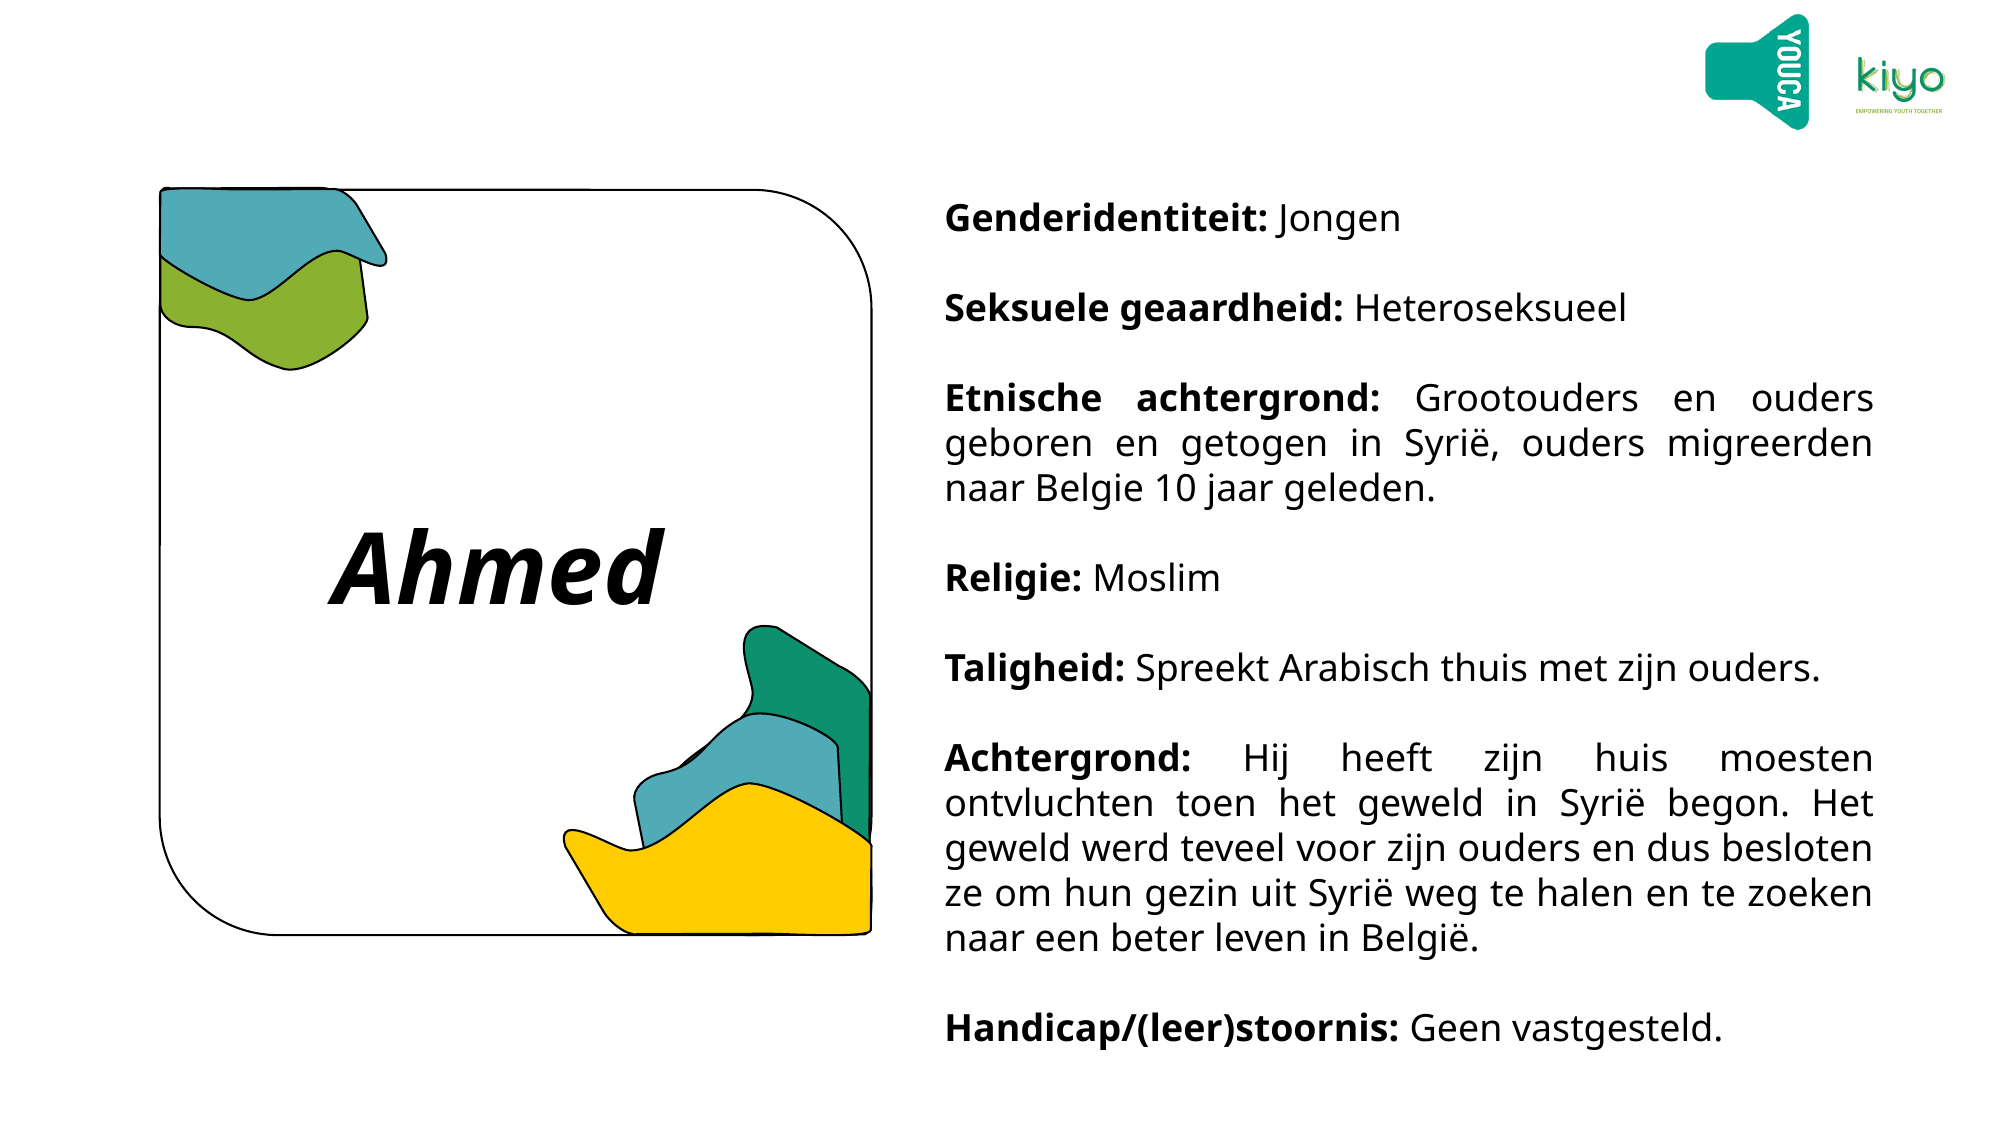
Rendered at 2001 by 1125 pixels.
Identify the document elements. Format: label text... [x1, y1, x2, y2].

text_box [158, 187, 388, 302]
picture [1689, 4, 1825, 139]
text_box [740, 624, 872, 841]
picture [1843, 23, 1954, 134]
text_box Genderidentiteit: Jongen Seksuele geaardheid: Heteroseksueel Etnische achtergrond: Grootouders en ouders geboren en getogen in Syrië, ouders migreerden naar Belgie 10 jaar geleden. Religie: Moslim Taligheid: Spreekt Arabisch thuis met zijn ouders. Achtergrond: Hij heeft zijn huis moesten ontvluchten toen het geweld in Syrië begon. Het geweld werd teveel voor zijn ouders en dus besloten ze om hun gezin uit Syrië weg te halen en te zoeken naar een beter leven in België. Handicap/(leer)stoornis: Geen vastgesteld. [929, 186, 1890, 1057]
text_box [562, 782, 873, 937]
text_box [158, 188, 873, 937]
text_box [159, 252, 369, 371]
text_box [633, 712, 843, 847]
text_box Ahmed [319, 496, 713, 632]
